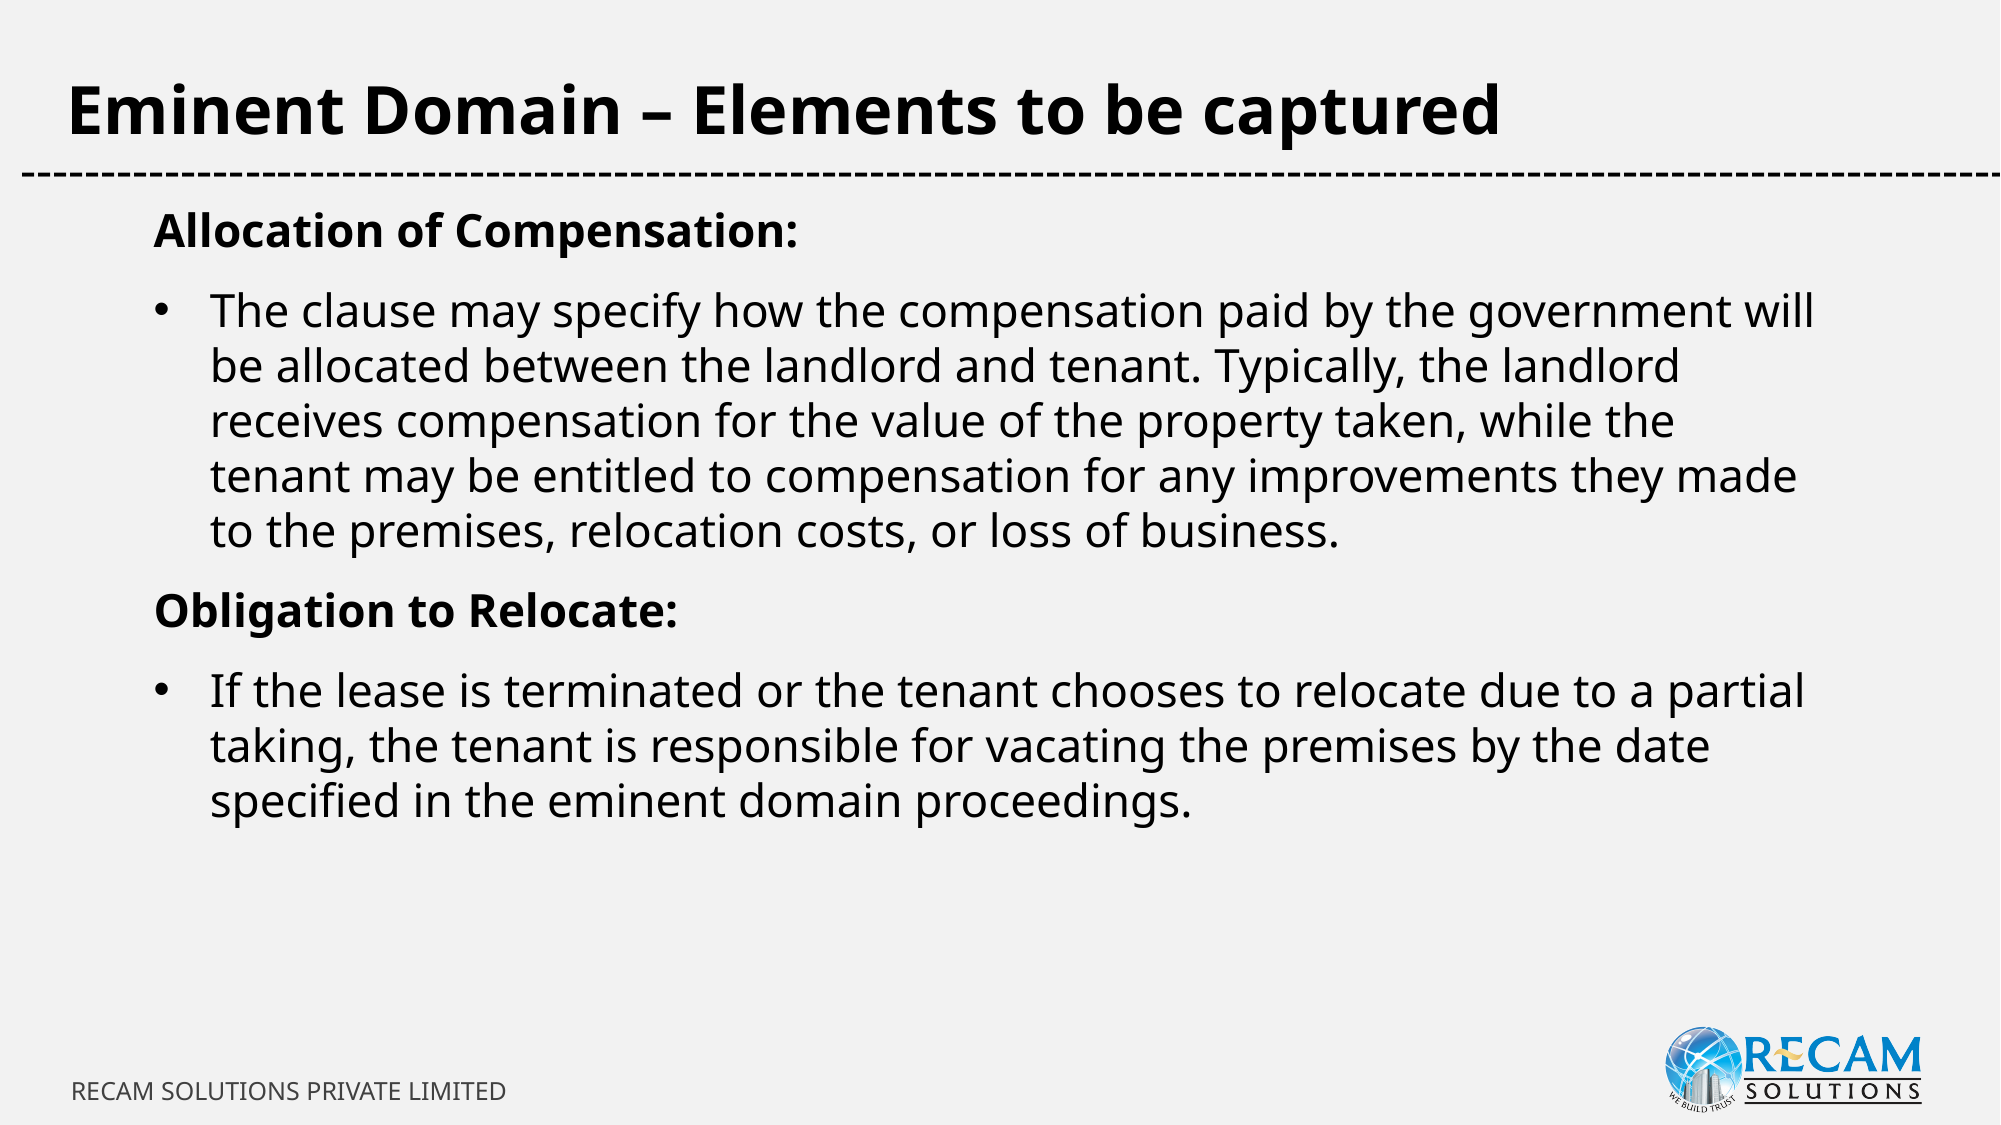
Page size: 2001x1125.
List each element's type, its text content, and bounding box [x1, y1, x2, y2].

footer RECAM SOLUTIONS PRIVATE LIMITED [70, 1073, 971, 1107]
picture [1652, 1014, 1935, 1125]
text_box Allocation of Compensation: The clause may specify how the compensation paid by the government will be allocated between the landlord and tenant. Typically, the landlord receives compensation for the value of the property taken, while the tenant may be entitled to compensation for any improvements they made to the premises, relocation costs, or loss of business. Obligation to Relocate: If the lease is terminated or the tenant chooses to relocate due to a partial taking, the tenant is responsible for vacating the premises by the date specified in the eminent domain proceedings. [138, 194, 1842, 834]
text_box ----------------------------------------------------------------------------------------------------------------------------- [6, 131, 2000, 207]
text_box Eminent Domain – Elements to be captured [51, 60, 1979, 131]
